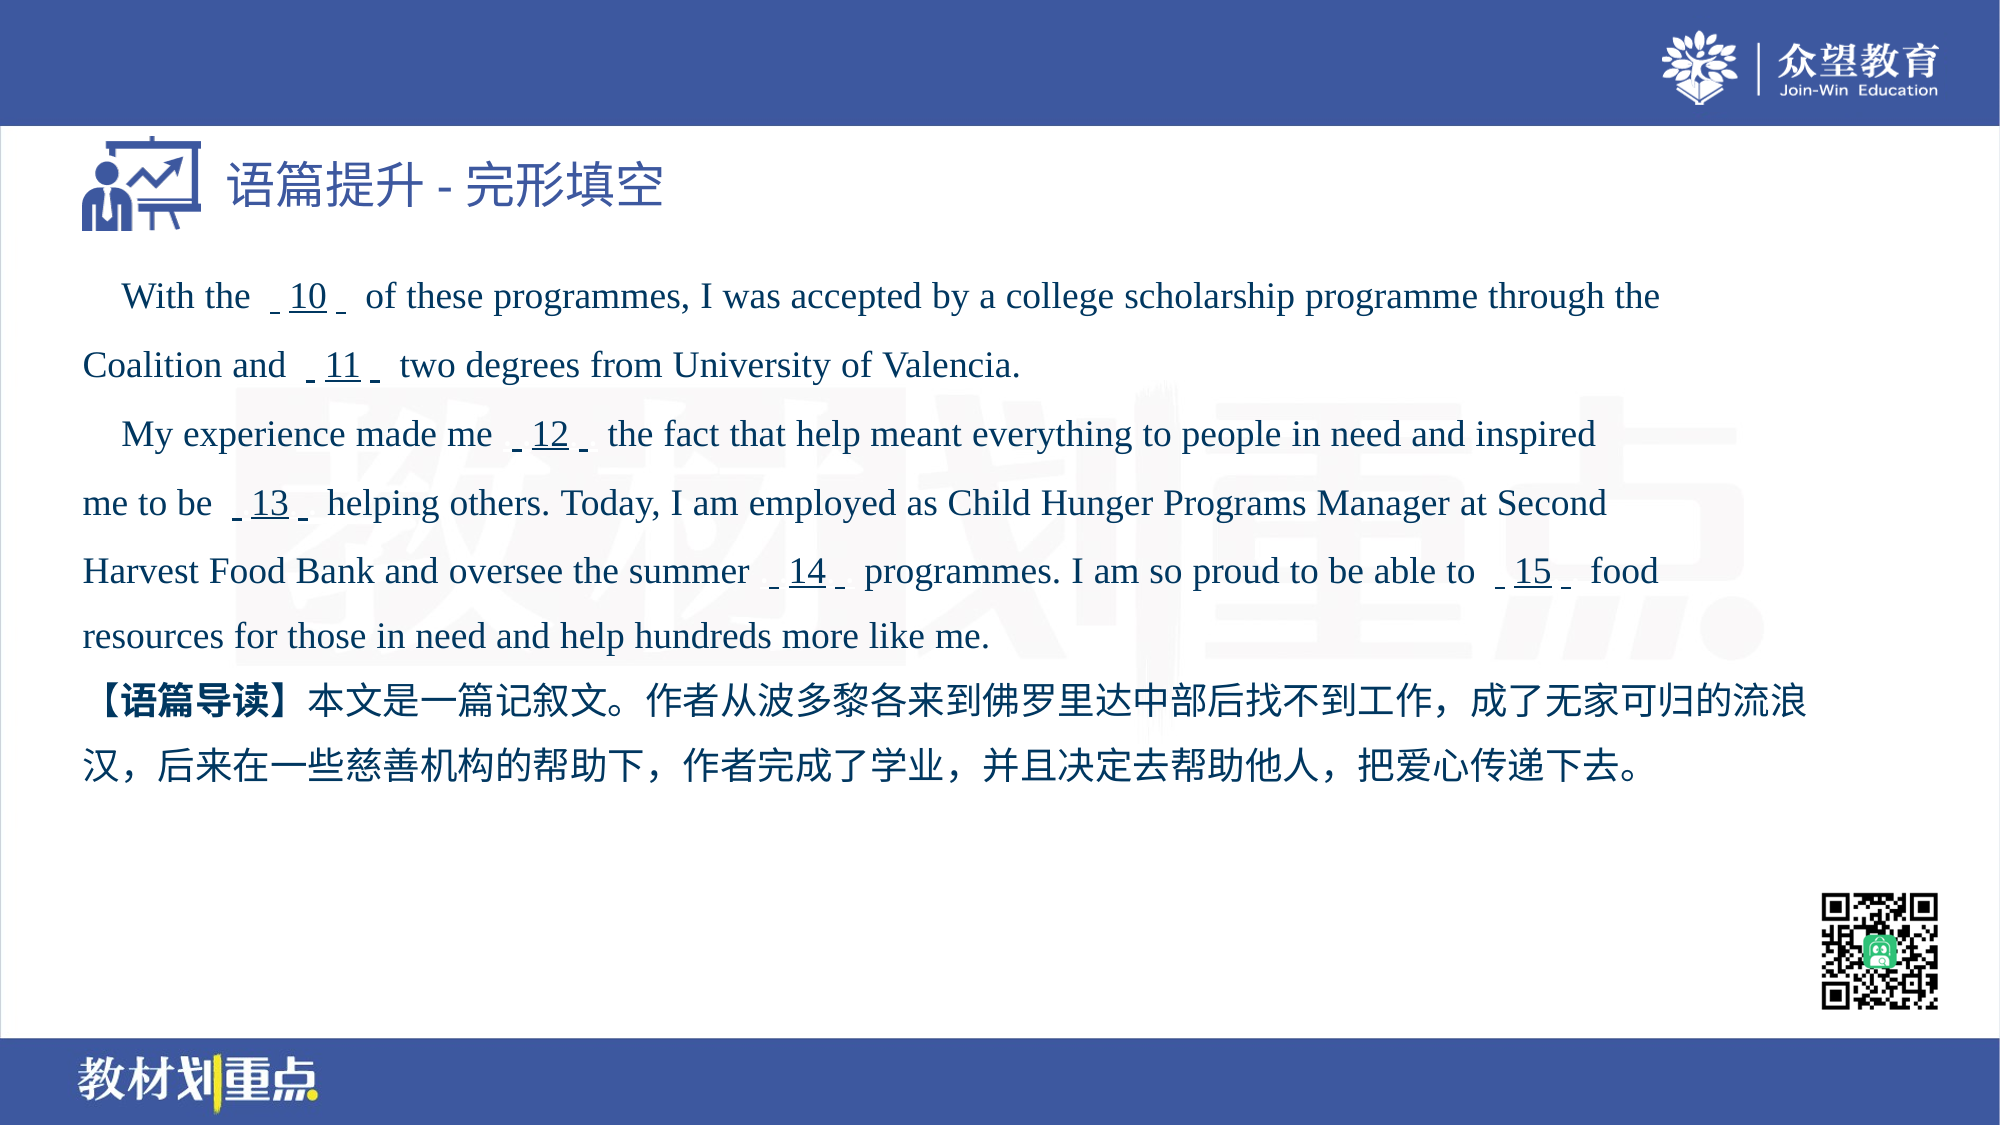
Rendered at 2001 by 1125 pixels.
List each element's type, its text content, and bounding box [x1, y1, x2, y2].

text_box With the . .10. . of these programmes, I was accepted by a college scholarship programme through the Coalition and . .11. . two degrees from University of Valencia. My experience made me . .12. . the fact that help meant everything to people in need and inspired me to be . .13. . helping others. Today, I am employed as Child Hunger Programs Manager at Second Harvest Food Bank and oversee the summer . .14. . programmes. I am so proud to be able to . .15. . food resources for those in need and help hundreds more like me. [82, 247, 1817, 649]
picture [0, 0, 2000, 1125]
text_box 【语篇导读】本文是一篇记叙文。作者从波多黎各来到佛罗里达中部后找不到工作，成了无家可归的流浪 汉，后来在一些慈善机构的帮助下，作者完成了学业，并且决定去帮助他人，把爱心传递下去。 [82, 653, 1817, 780]
